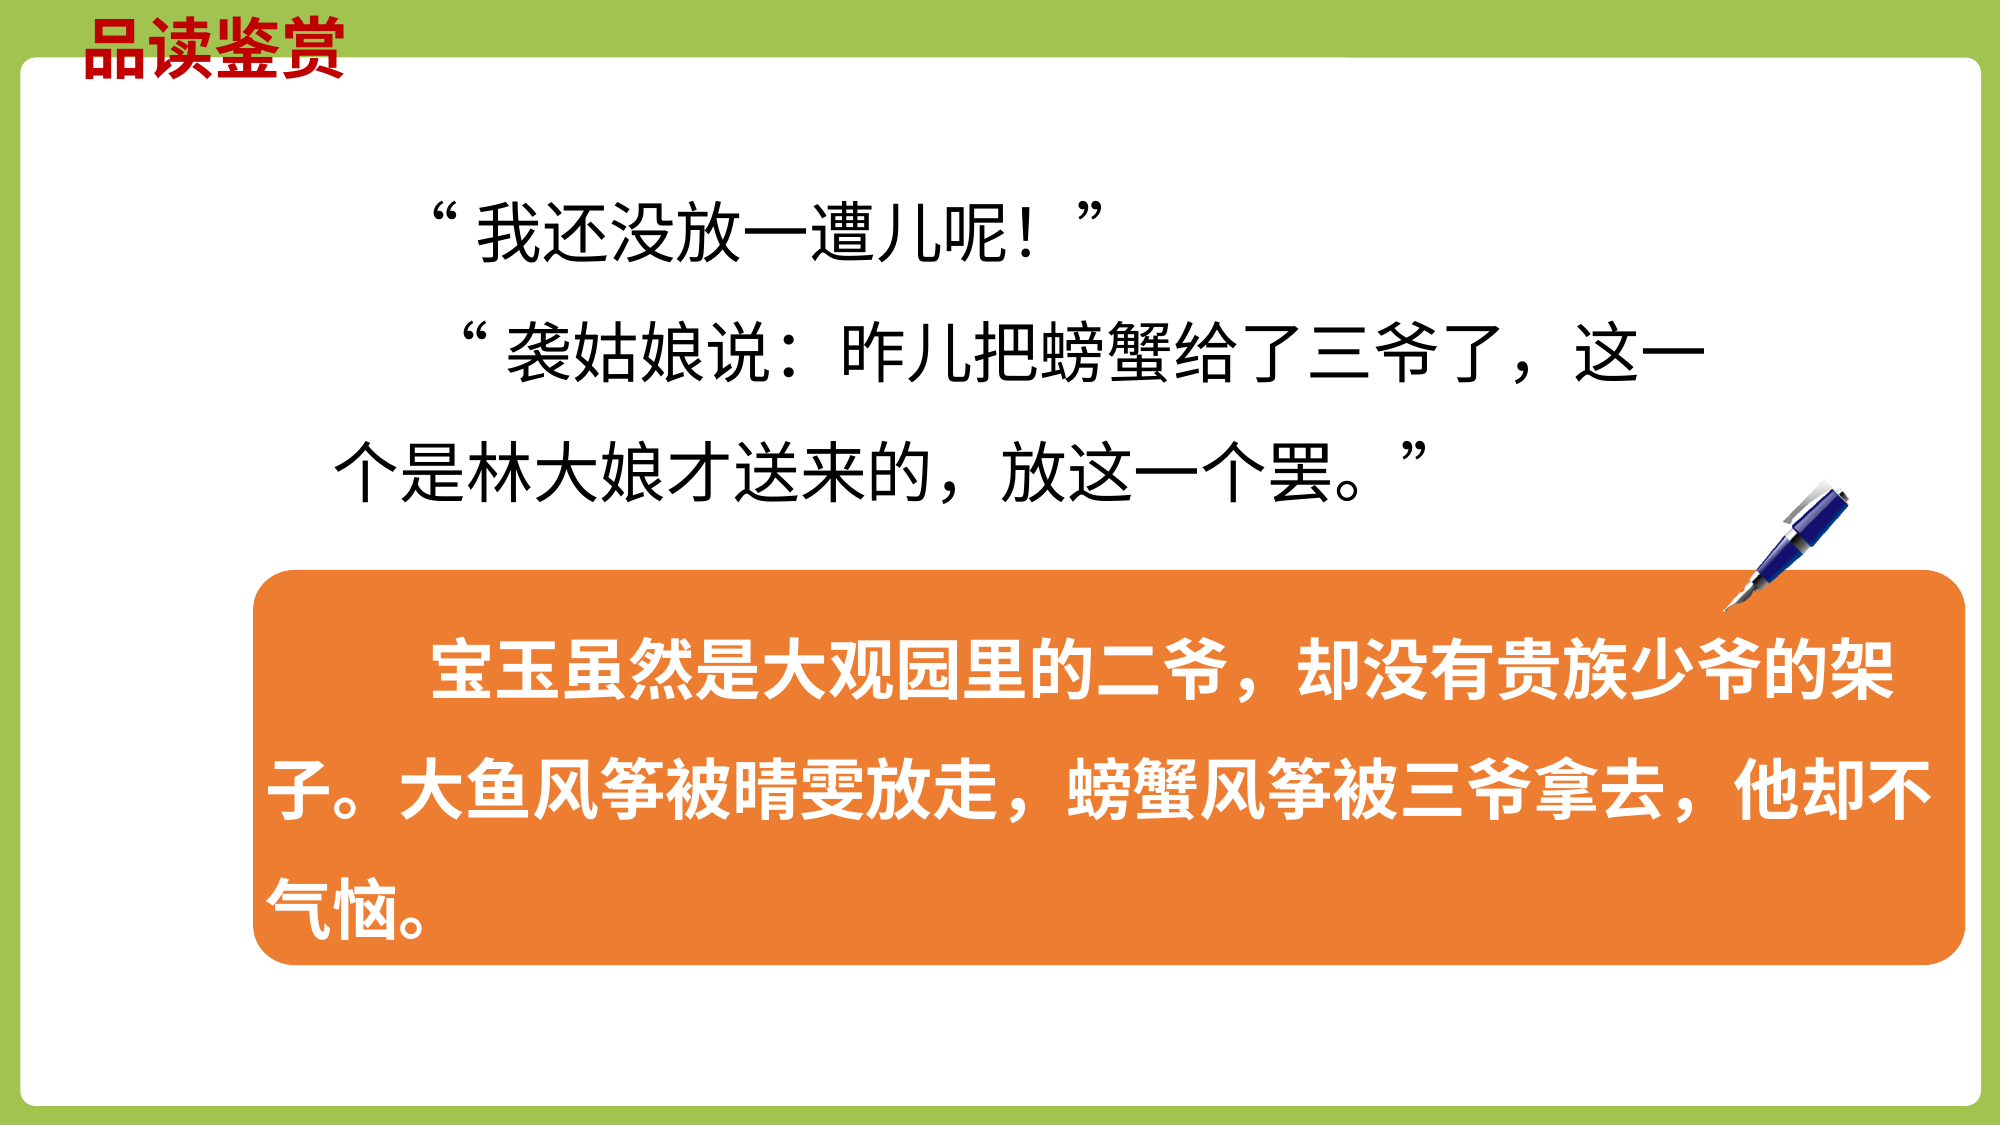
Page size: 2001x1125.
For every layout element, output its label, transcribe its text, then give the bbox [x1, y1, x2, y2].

text_box 宝玉虽然是大观园里的二爷，却没有贵族少爷的架子。大鱼风筝被晴雯放走，螃蟹风筝被三爷拿去，他却不气恼。 [253, 569, 1966, 966]
picture [1723, 479, 1849, 612]
text_box 品读鉴赏 [66, 0, 440, 95]
text_box “我还没放一遭儿呢！” “袭姑娘说：昨儿把螃蟹给了三爷了，这一个是林大娘才送来的，放这一个罢。” [318, 143, 1782, 519]
